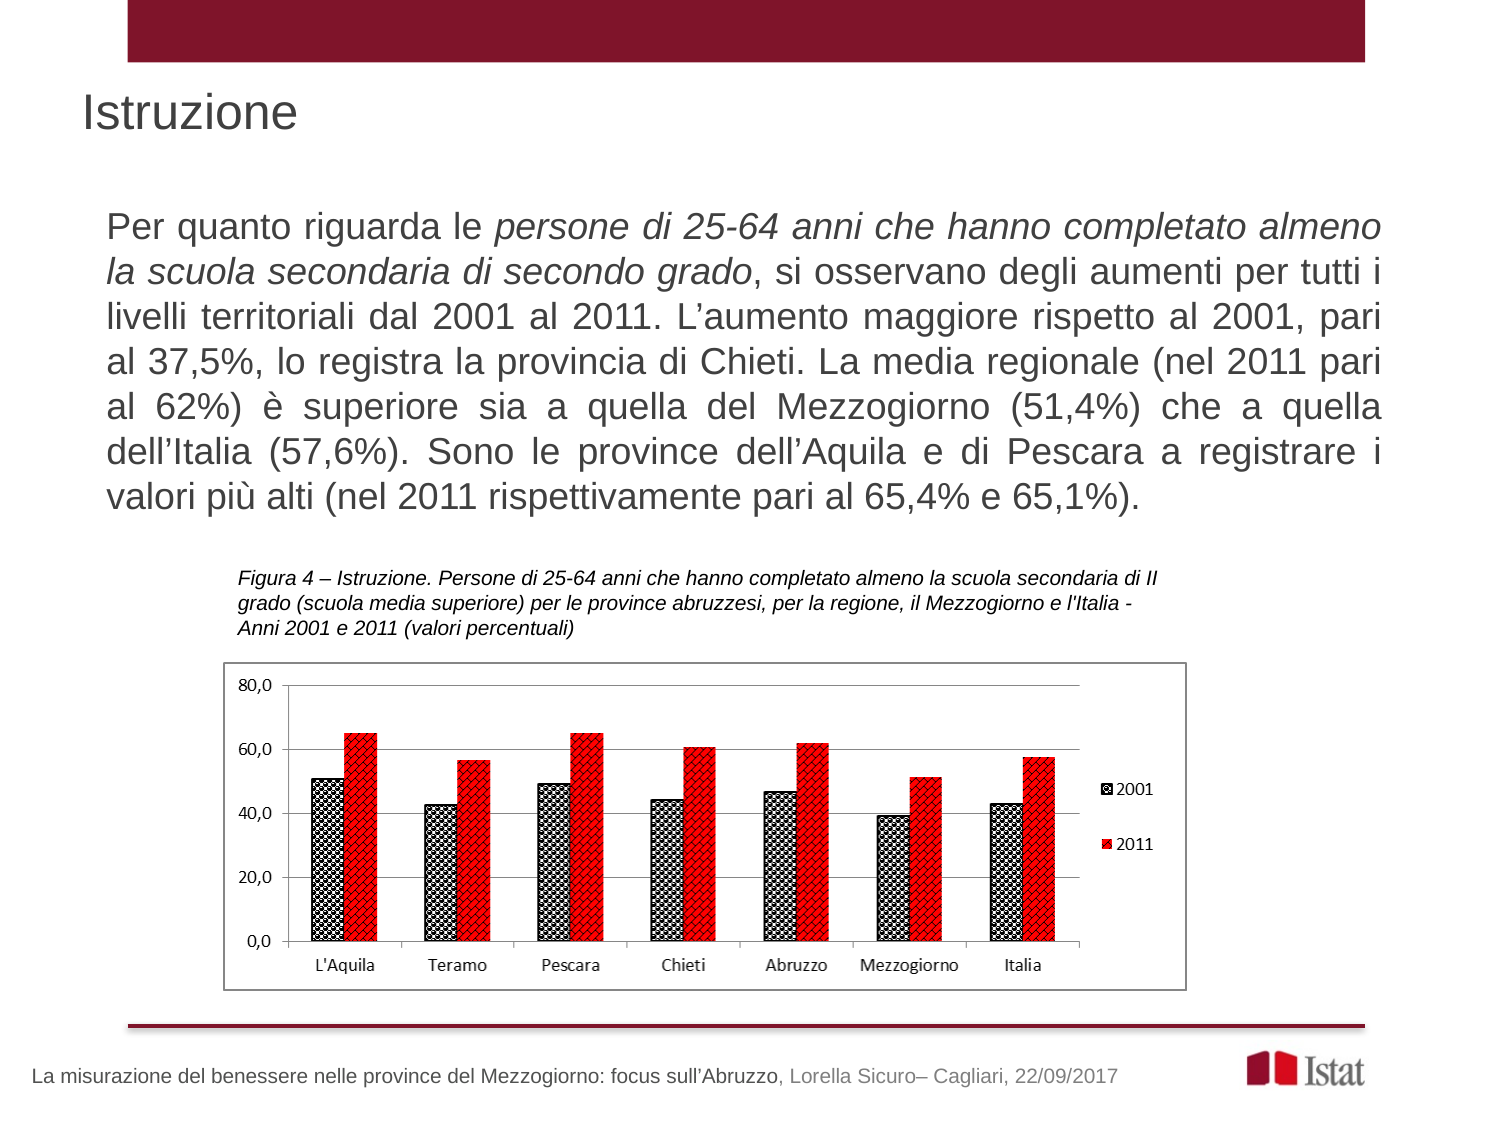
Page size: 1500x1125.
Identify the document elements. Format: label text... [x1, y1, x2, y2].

text_box Per quanto riguarda le persone di 25-64 anni che hanno completato almeno la scuola secondaria di secondo grado, si osservano degli aumenti per tutti i livelli territoriali dal 2001 al 2011. L’aumento maggiore rispetto al 2001, pari al 37,5%, lo registra la provincia di Chieti. La media regionale (nel 2011 pari al 62%) è superiore sia a quella del Mezzogiorno (51,4%) che a quella dell’Italia (57,6%). Sono le province dell’Aquila e di Pescara a registrare i valori più alti (nel 2011 rispettivamente pari al 65,4% e 65,1%). [91, 194, 1397, 525]
text_box La misurazione del benessere nelle province del Mezzogiorno: focus sull’Abruzzo, Lorella Sicuro– Cagliari, 22/09/2017 [16, 1055, 1234, 1096]
picture [1239, 1040, 1373, 1097]
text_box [222, 556, 1228, 993]
text_box Istruzione [66, 71, 1304, 147]
